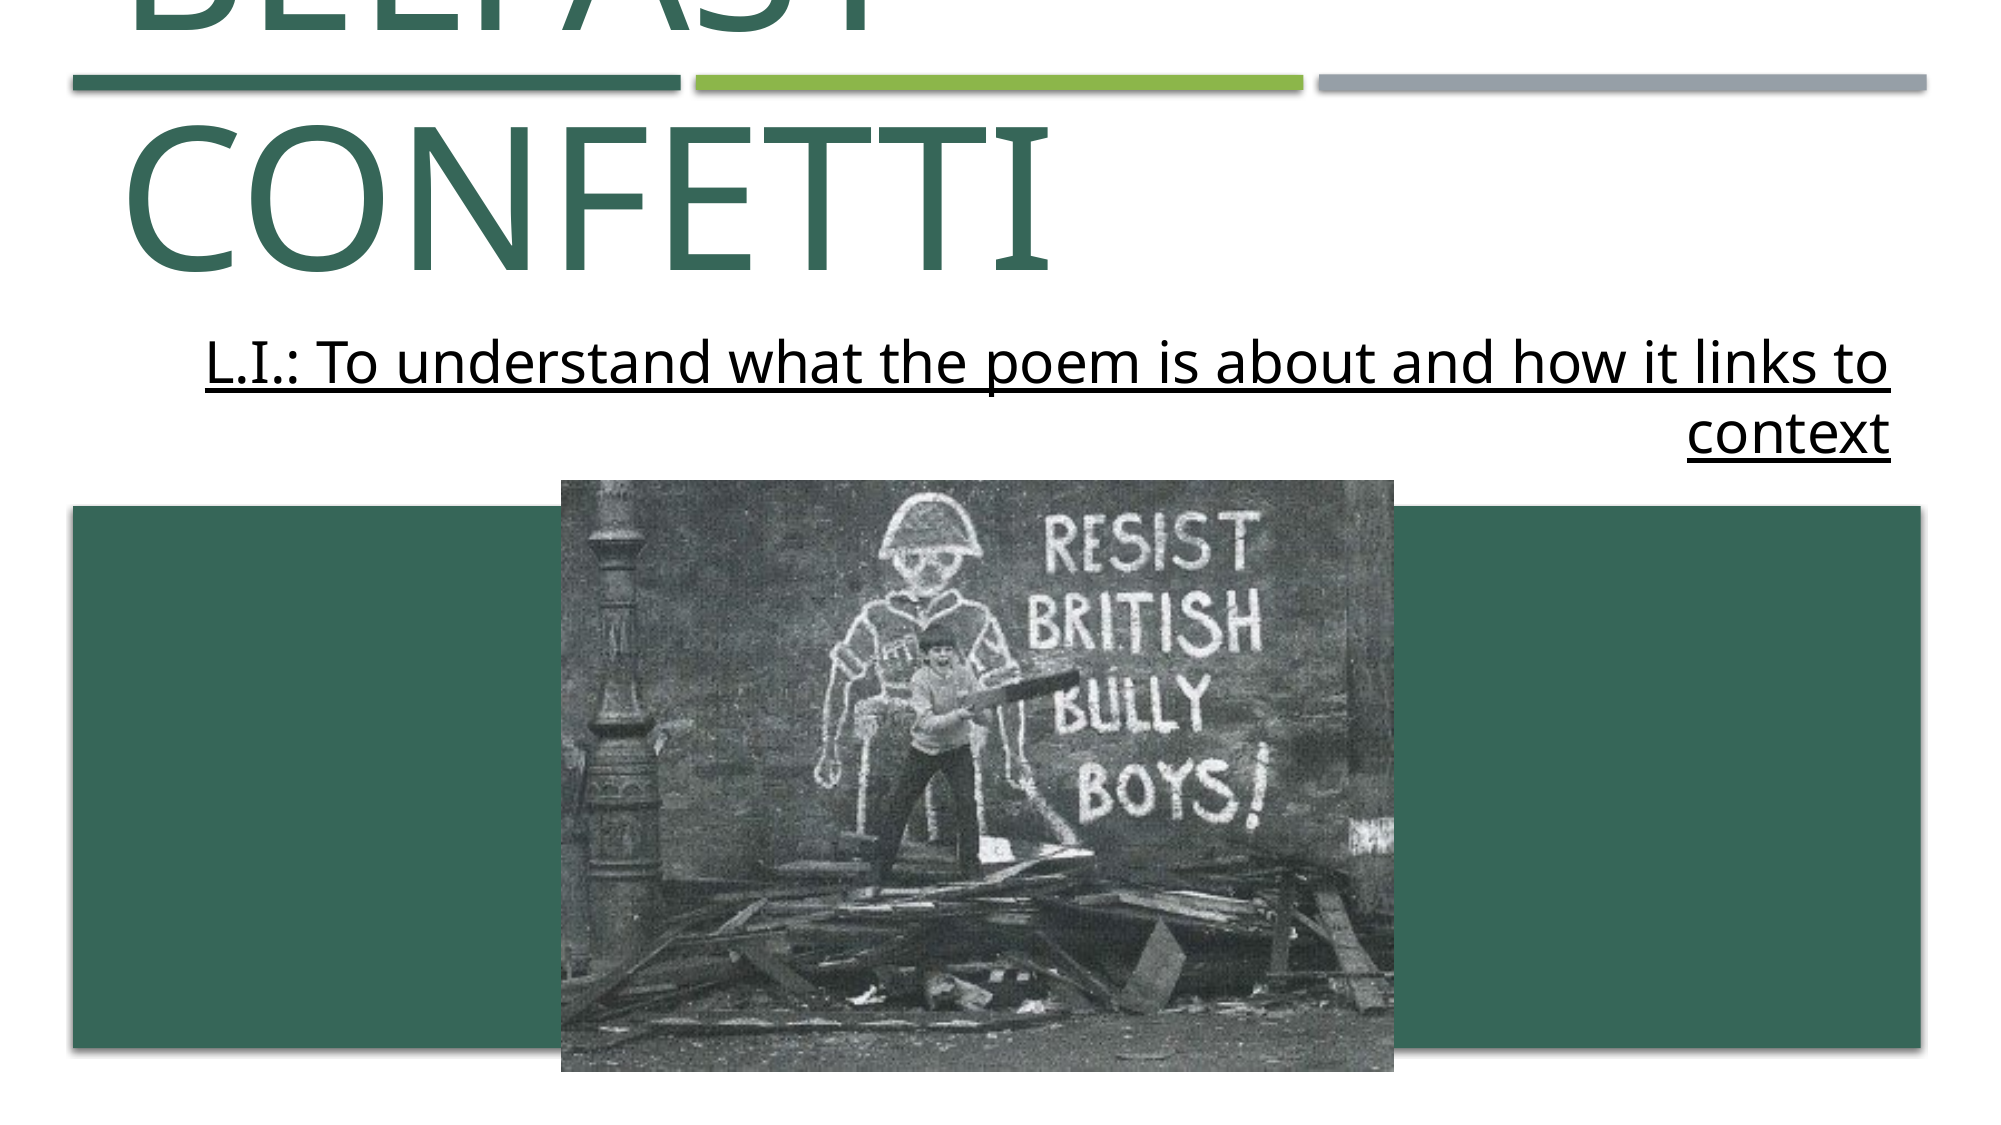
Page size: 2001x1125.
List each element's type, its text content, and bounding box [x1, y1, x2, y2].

title Belfast Confetti [102, 109, 1906, 318]
text_box L.I.: To understand what the poem is about and how it links to context [62, 318, 1906, 473]
picture [561, 479, 1395, 1073]
